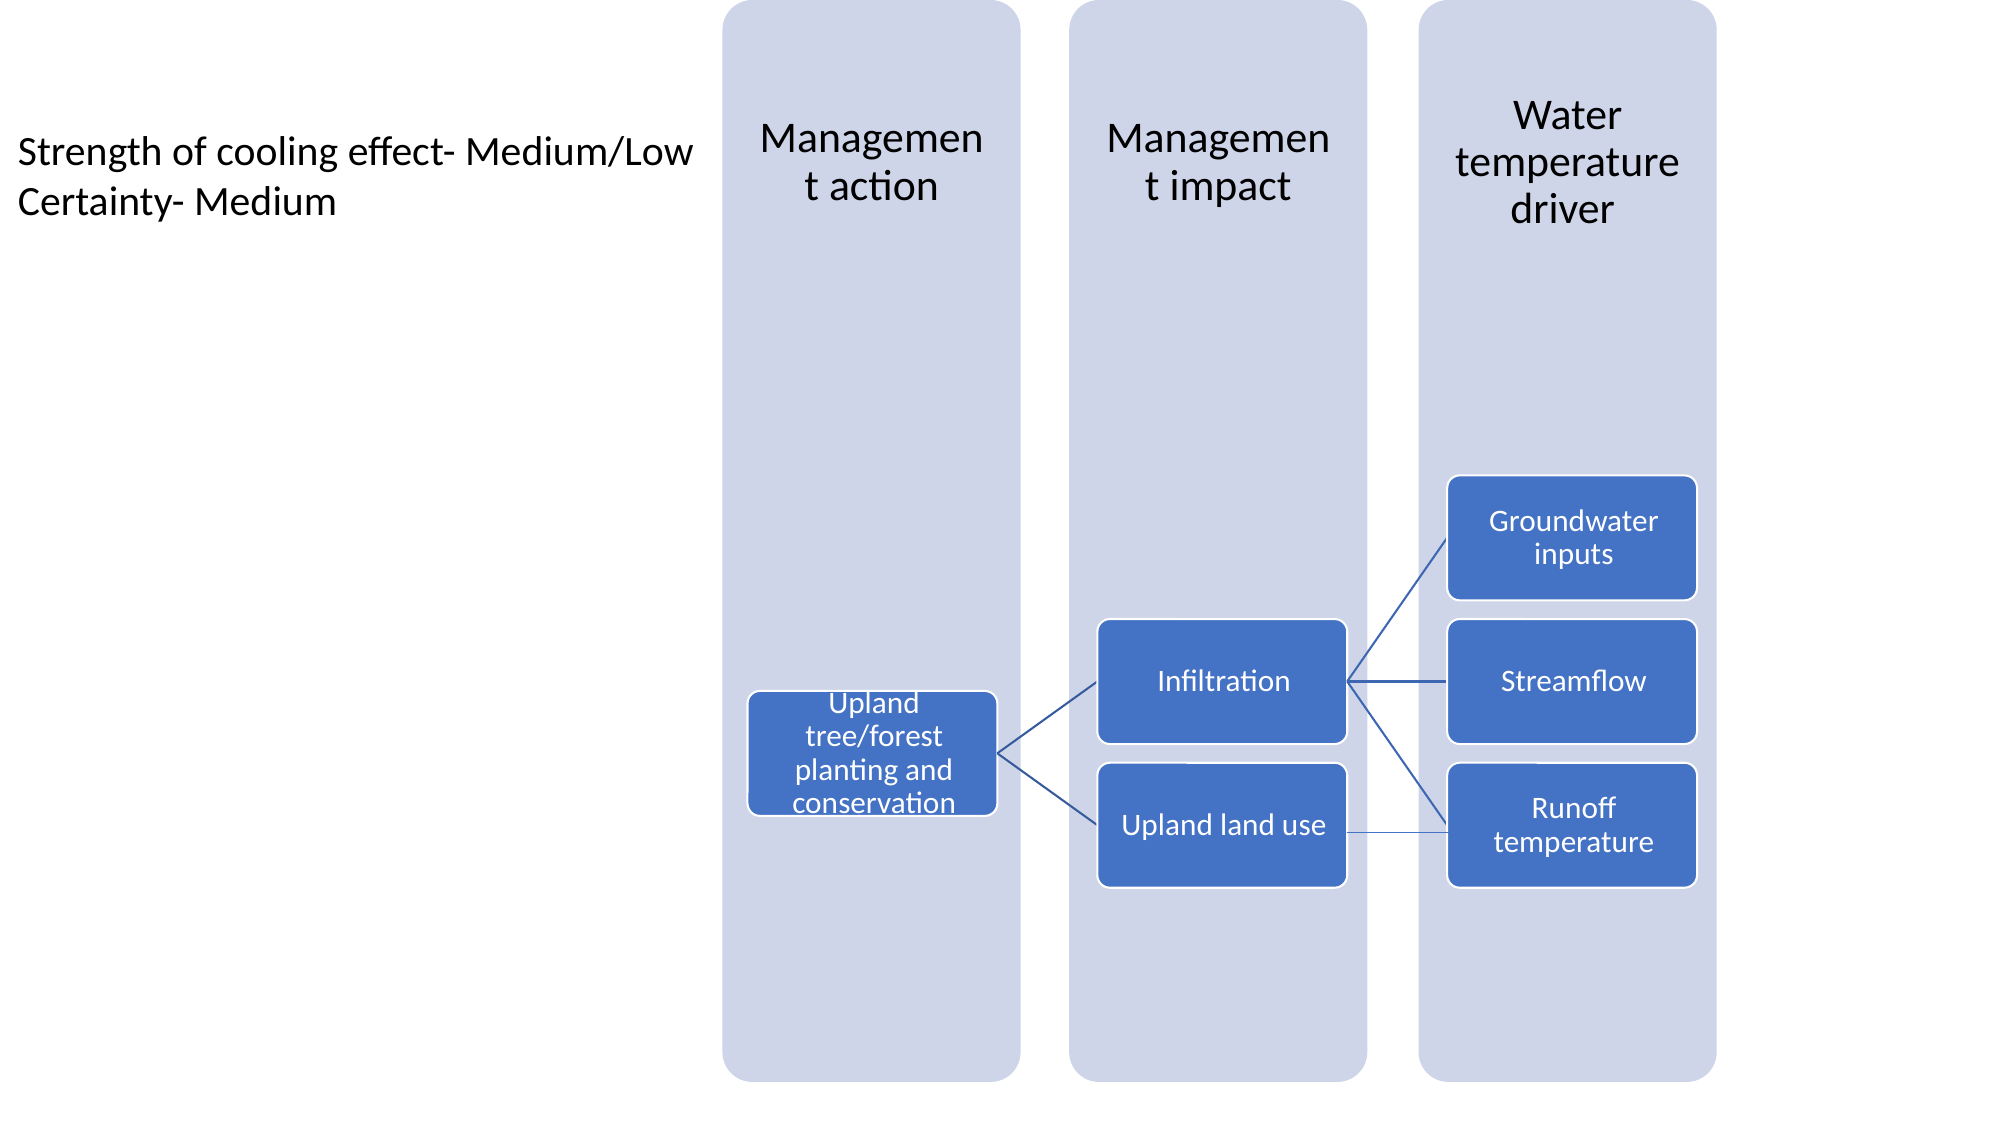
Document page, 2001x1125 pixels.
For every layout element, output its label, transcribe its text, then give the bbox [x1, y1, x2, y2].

text_box Strength of cooling effect- Medium/Low Certainty- Medium [3, 116, 709, 232]
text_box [722, 0, 1718, 1082]
